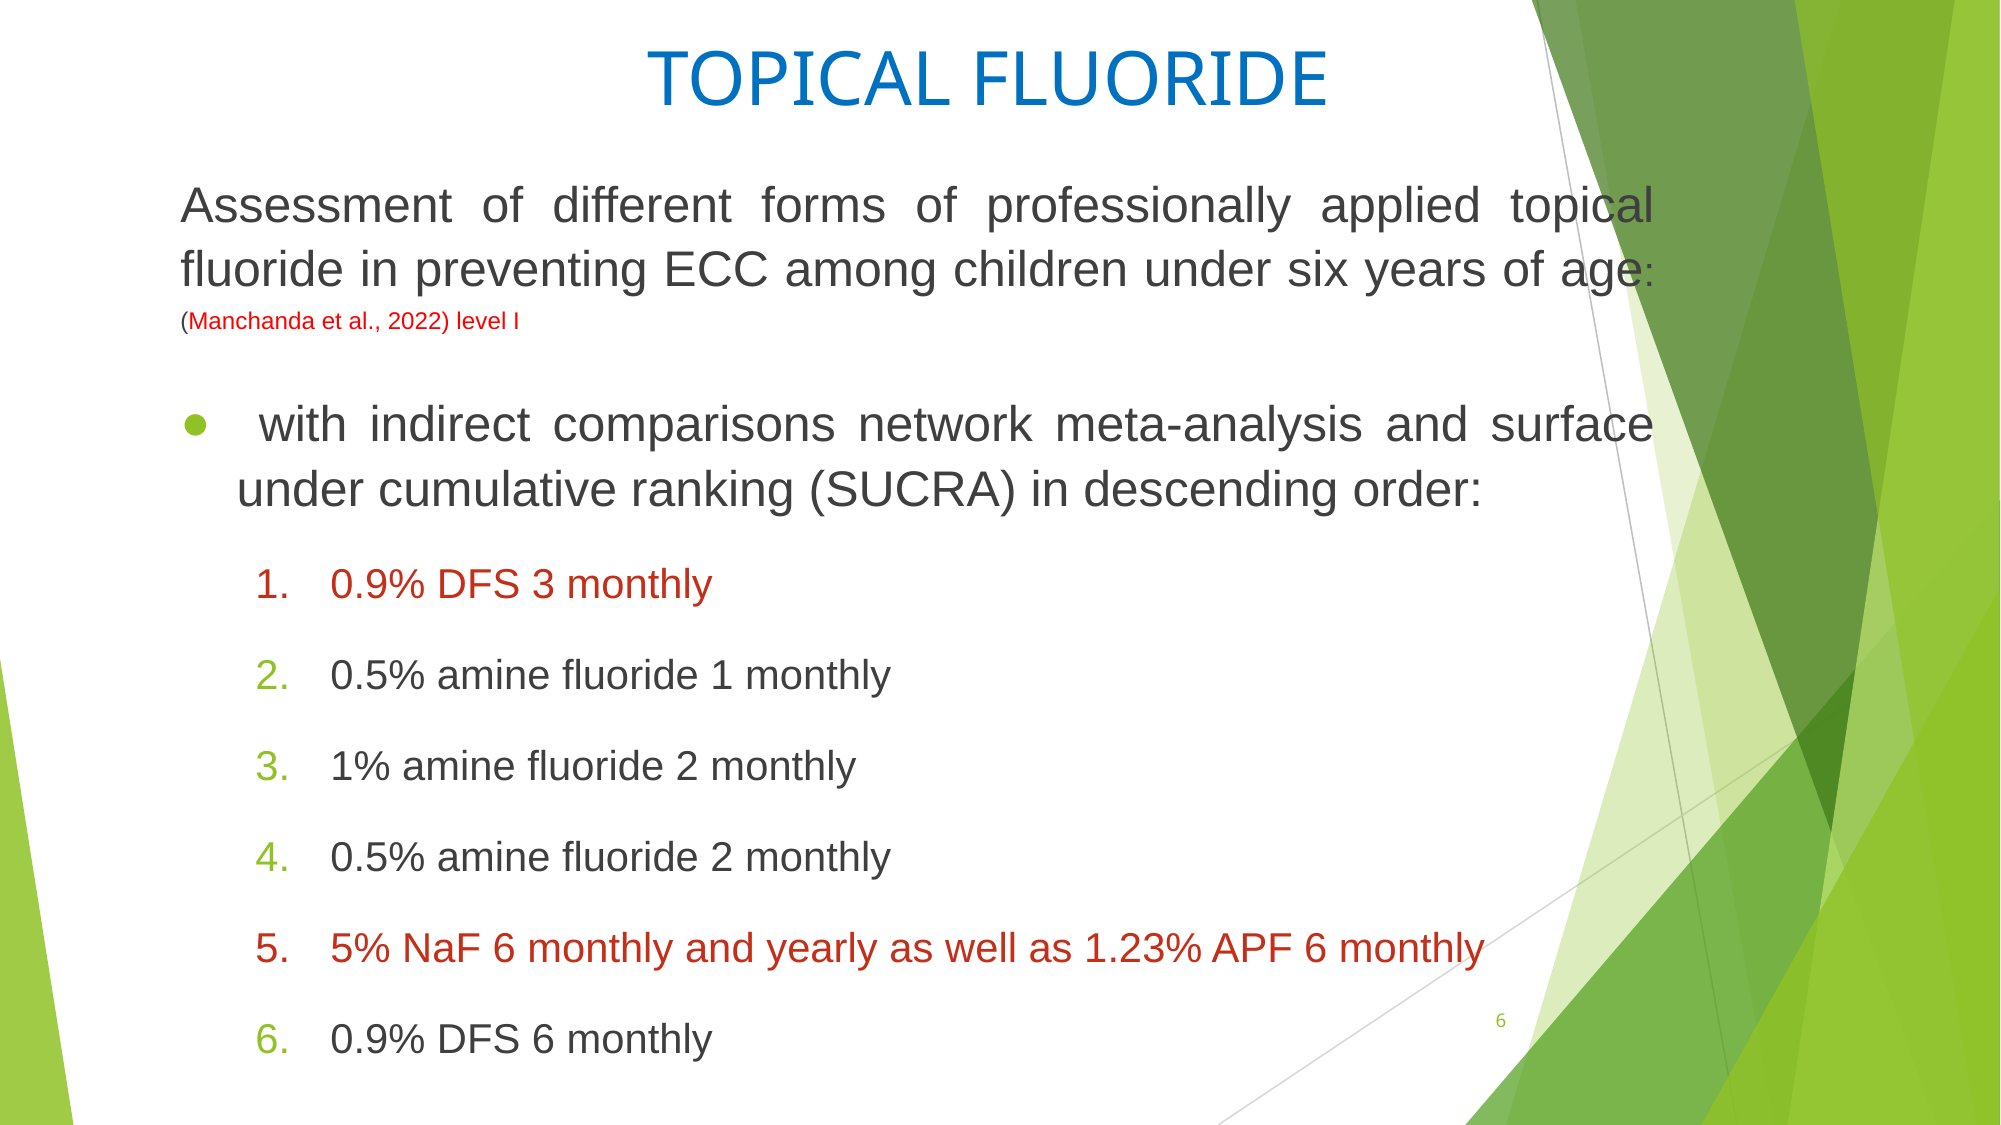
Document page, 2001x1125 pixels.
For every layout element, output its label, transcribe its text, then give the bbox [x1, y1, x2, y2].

list Assessment of different forms of professionally applied topical fluoride in preventing ECC among children under six years of age:(Manchanda et al., 2022) level I with indirect comparisons network meta-analysis and surface under cumulative ranking (SUCRA) in descending order: 0.9% DFS 3 monthly 0.5% amine fluoride 1 monthly 1% amine fluoride 2 monthly 0.5% amine fluoride 2 monthly 5% NaF 6 monthly and yearly as well as 1.23% APF 6 monthly 0.9% DFS 6 monthly [165, 160, 1671, 1076]
slide_number 6 [1409, 991, 1522, 1051]
title TOPICAL FLUORIDE [303, 23, 1675, 161]
